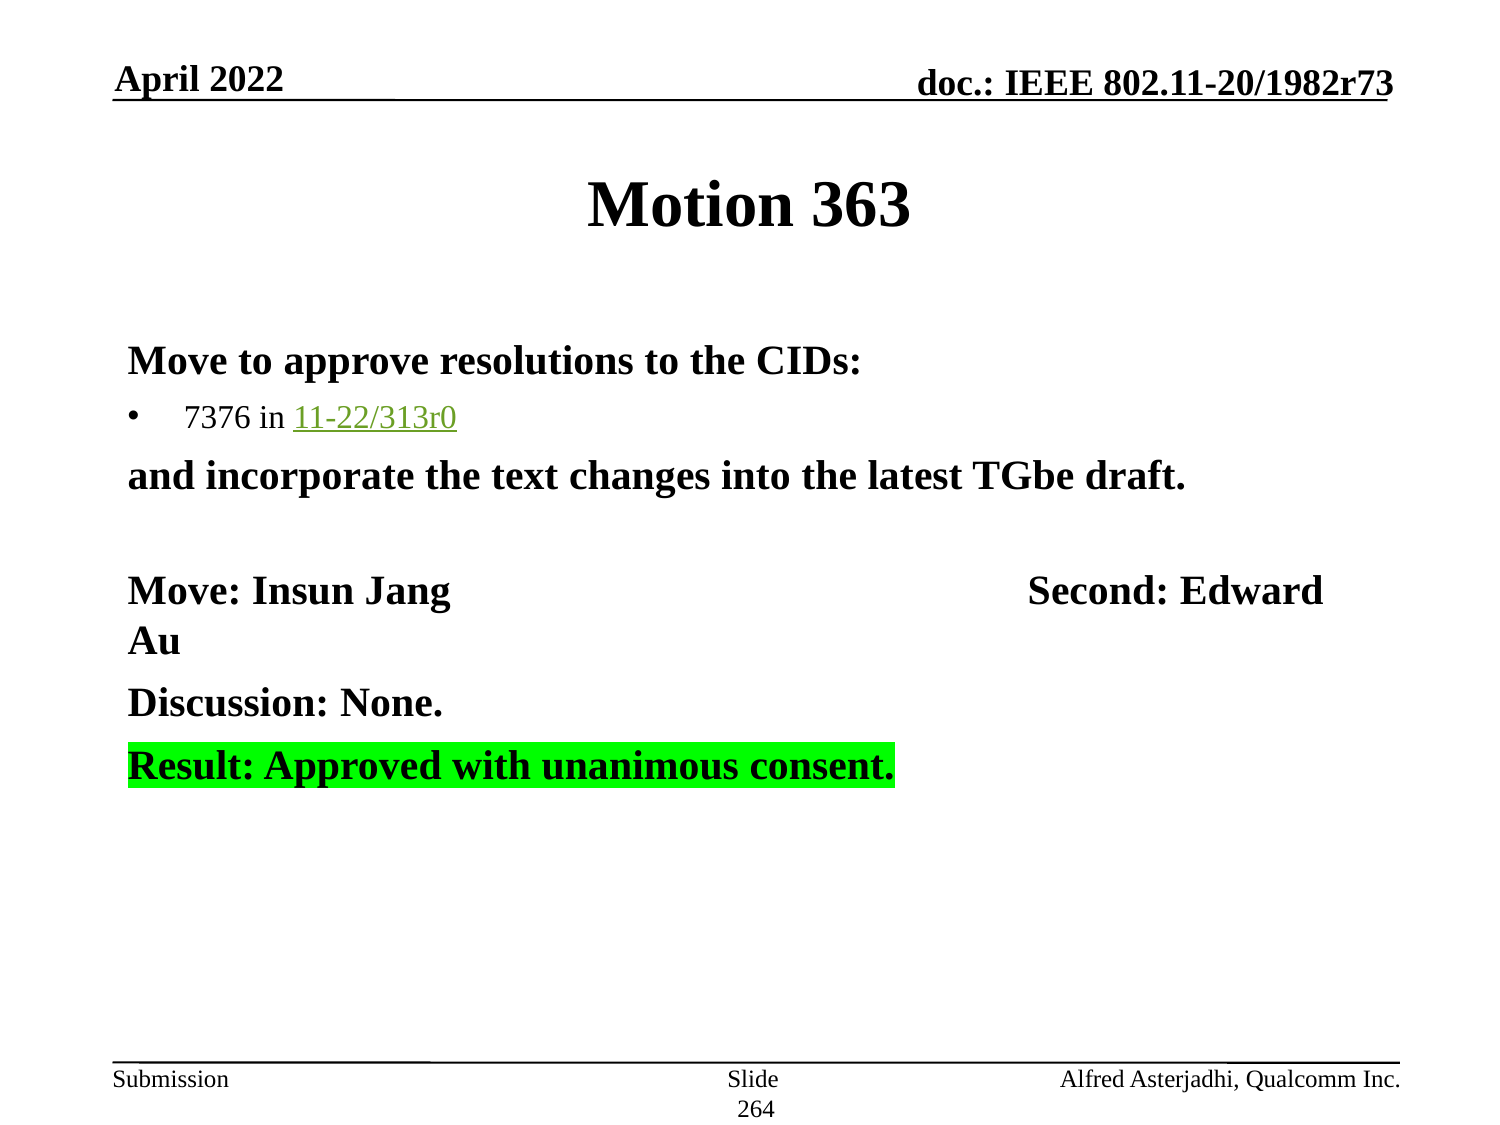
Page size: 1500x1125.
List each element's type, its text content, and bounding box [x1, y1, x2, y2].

title Motion 363 [112, 112, 1388, 288]
slide_number Slide 264 [712, 1061, 800, 1123]
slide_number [114, 54, 423, 100]
footer Alfred Asterjadhi, Qualcomm Inc. [878, 1061, 1402, 1093]
list Move to approve resolutions to the CIDs: 7376 in 11-22/313r0 and incorporate the text changes into the latest TGbe draft. Move: Insun Jang Second: Edward Au Discussion: None. Result: Approved with unanimous consent. [112, 324, 1388, 1000]
